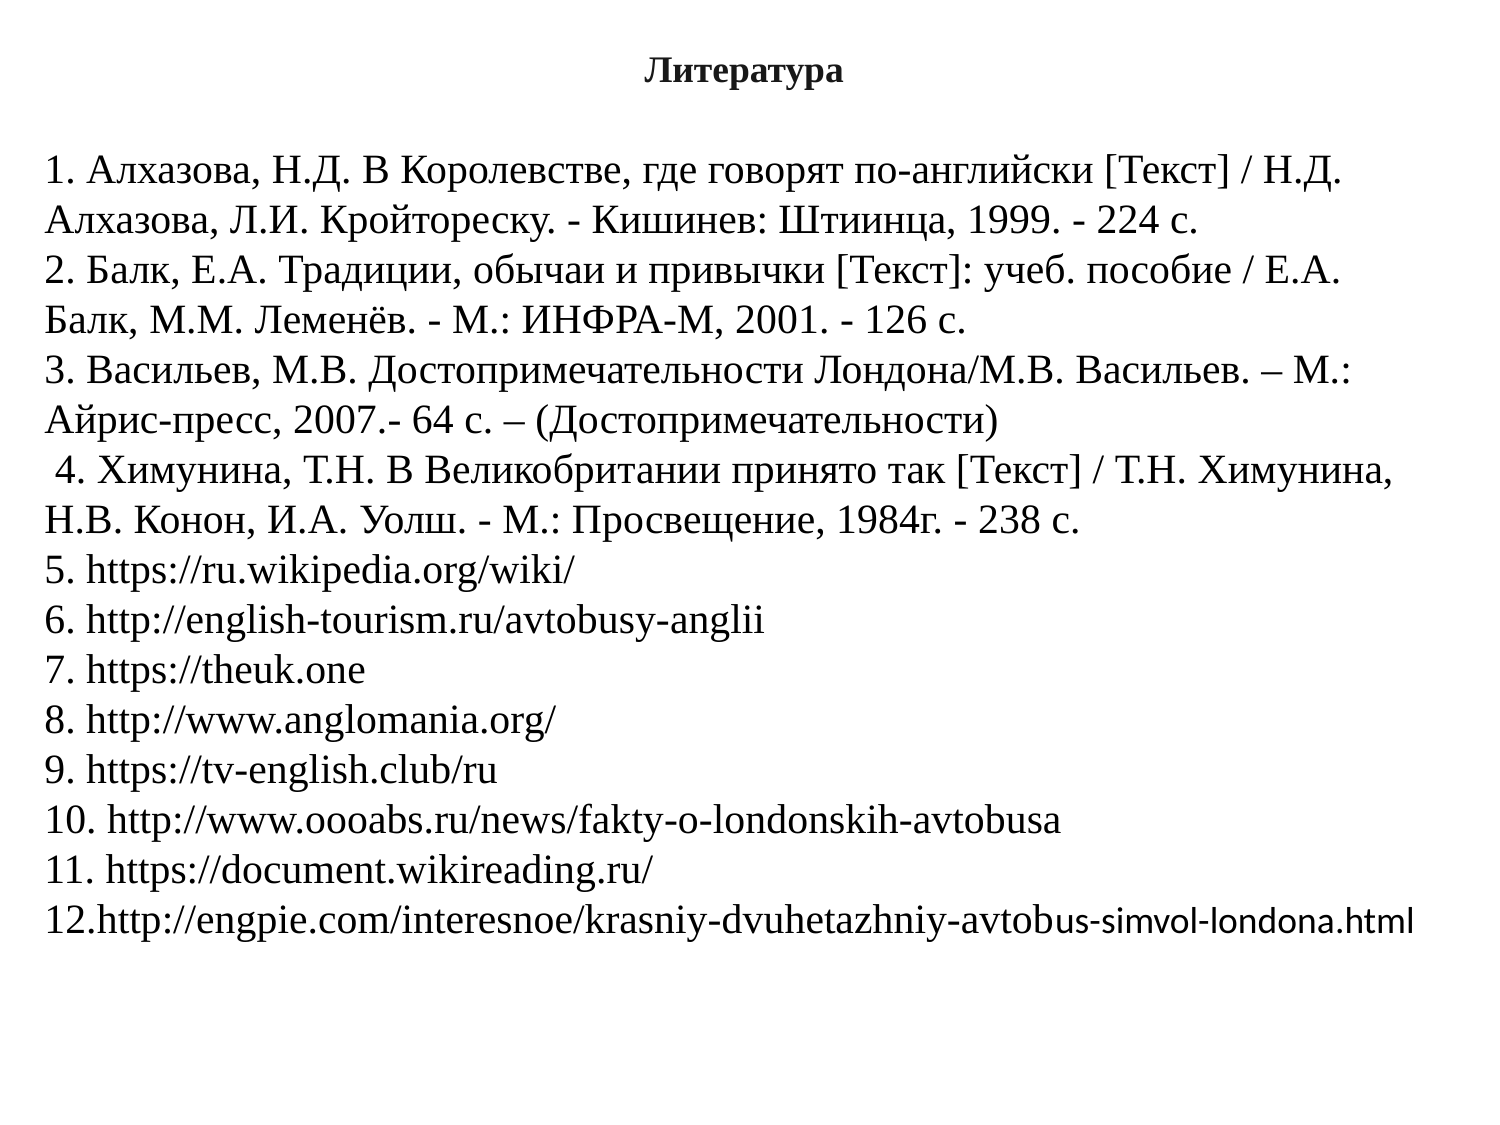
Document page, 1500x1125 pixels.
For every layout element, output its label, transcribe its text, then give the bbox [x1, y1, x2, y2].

text_box Литература 1. Алхазова, Н.Д. В Королевстве, где говорят по-английски [Текст] / Н.Д. Алхазова, Л.И. Кройтореску. - Кишинев: Штиинца, 1999. - 224 с. 2. Балк, Е.А. Традиции, обычаи и привычки [Текст]: учеб. пособие / Е.А. Балк, М.М. Леменёв. - М.: ИНФРА-М, 2001. - 126 с. 3. Васильев, М.В. Достопримечательности Лондона/М.В. Васильев. – М.: Айрис-пресс, 2007.- 64 с. – (Достопримечательности) 4. Химунина, Т.Н. В Великобритании принято так [Текст] / Т.Н. Химунина, Н.В. Конон, И.А. Уолш. - М.: Просвещение, 1984г. - 238 с. 5. https://ru.wikipedia.org/wiki/ 6. http://english-tourism.ru/avtobusy-anglii 7. https://theuk.one 8. http://www.anglomania.org/ 9. https://tv-english.club/ru 10. http://www.oooabs.ru/news/fakty-o-londonskih-avtobusa 11. https://document.wikireading.ru/ 12.http://engpie.com/interesnoe/krasniy-dvuhetazhniy-avtobus-simvol-londona.html [29, 30, 1459, 1040]
